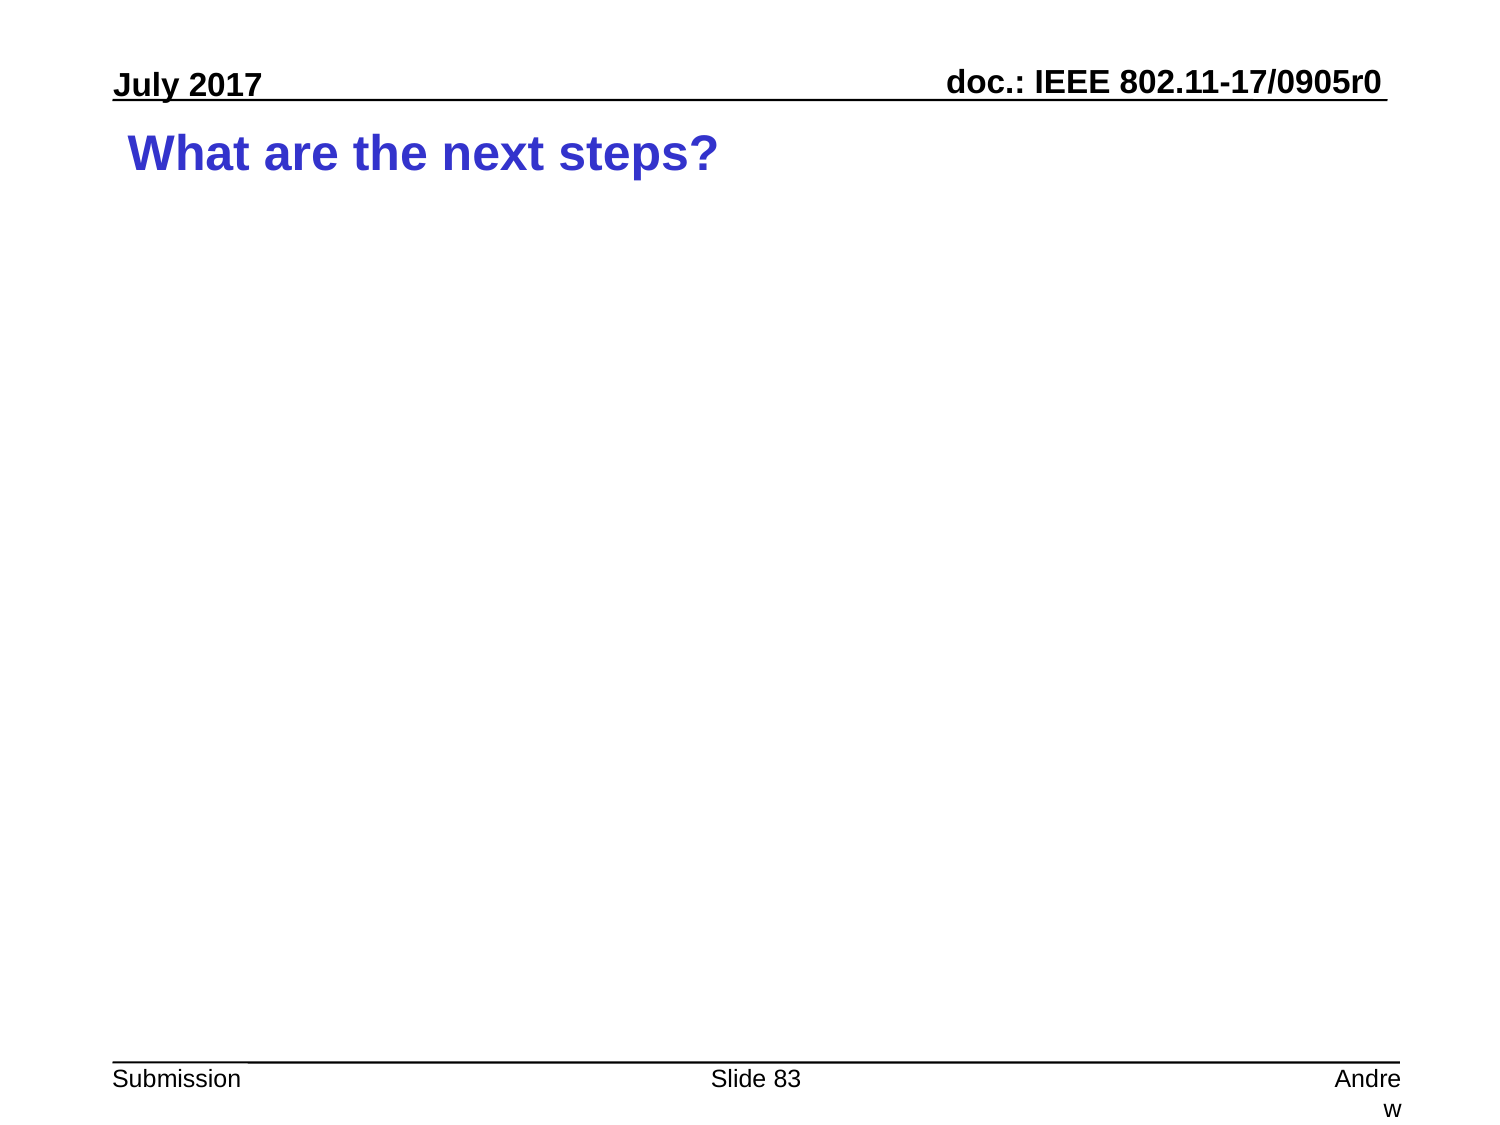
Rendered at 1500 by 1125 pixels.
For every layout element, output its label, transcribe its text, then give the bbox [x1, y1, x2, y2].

slide_number Slide 83 [709, 1061, 803, 1093]
title What are the next steps? [112, 112, 1388, 288]
footer Andrew Myles, Cisco [1320, 1061, 1402, 1093]
